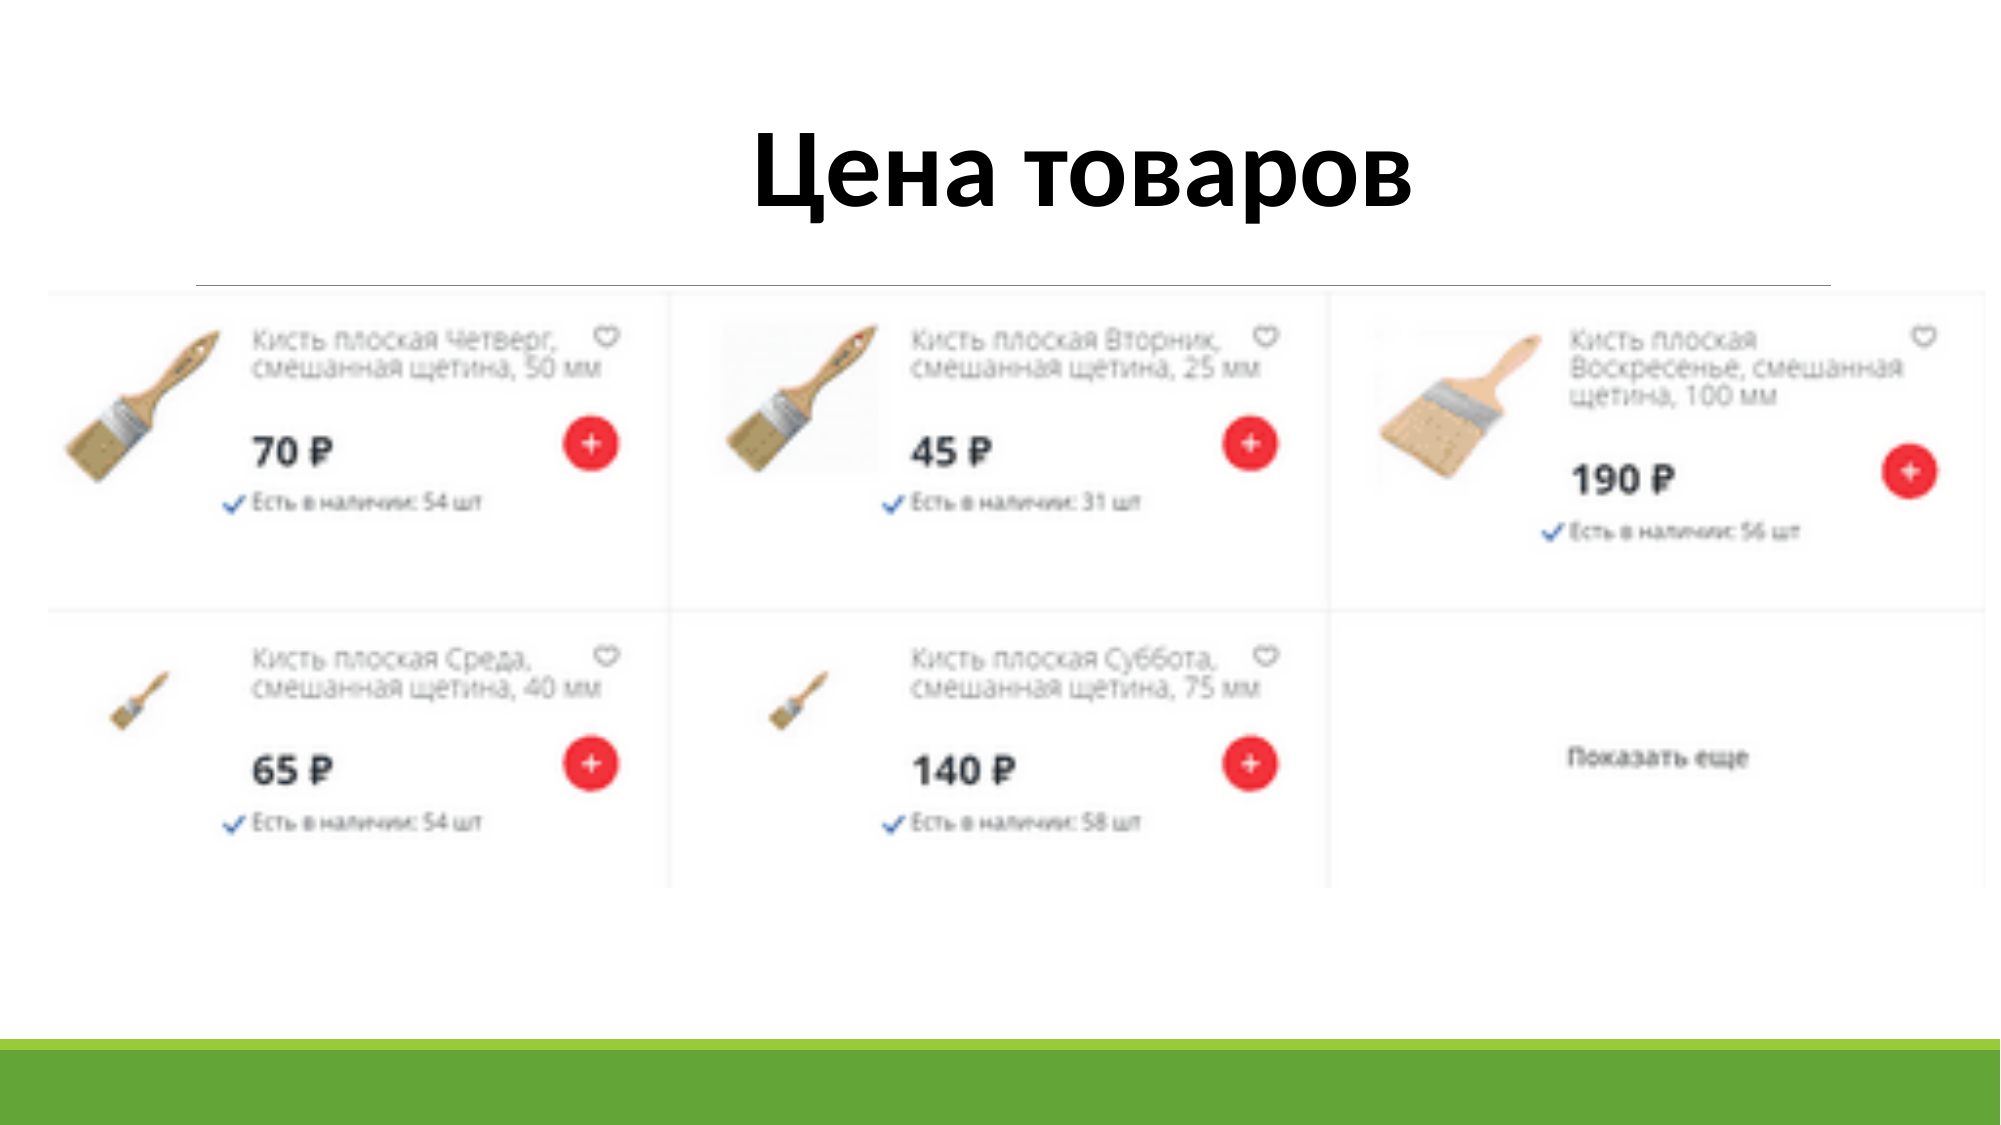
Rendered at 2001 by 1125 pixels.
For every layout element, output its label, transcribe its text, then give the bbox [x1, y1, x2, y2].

picture [47, 290, 1986, 889]
text_box Цена товаров [737, 86, 1432, 237]
